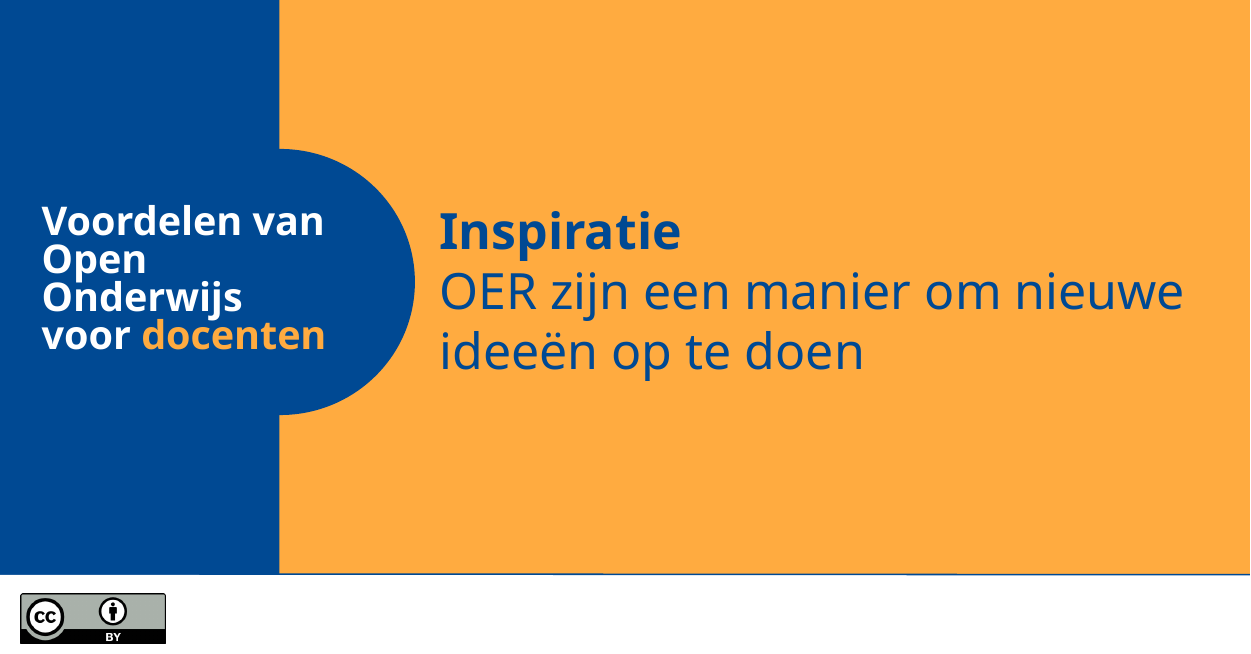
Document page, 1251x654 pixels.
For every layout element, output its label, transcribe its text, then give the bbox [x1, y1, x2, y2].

text_box [0, 0, 280, 573]
text_box Inspiratie OER zijn een manier om nieuwe ideeën op te doen [424, 184, 1250, 395]
picture [20, 592, 166, 645]
text_box [0, 582, 1250, 654]
text_box [181, 148, 415, 416]
text_box Voordelen van Open Onderwijs voor docenten [26, 190, 367, 372]
